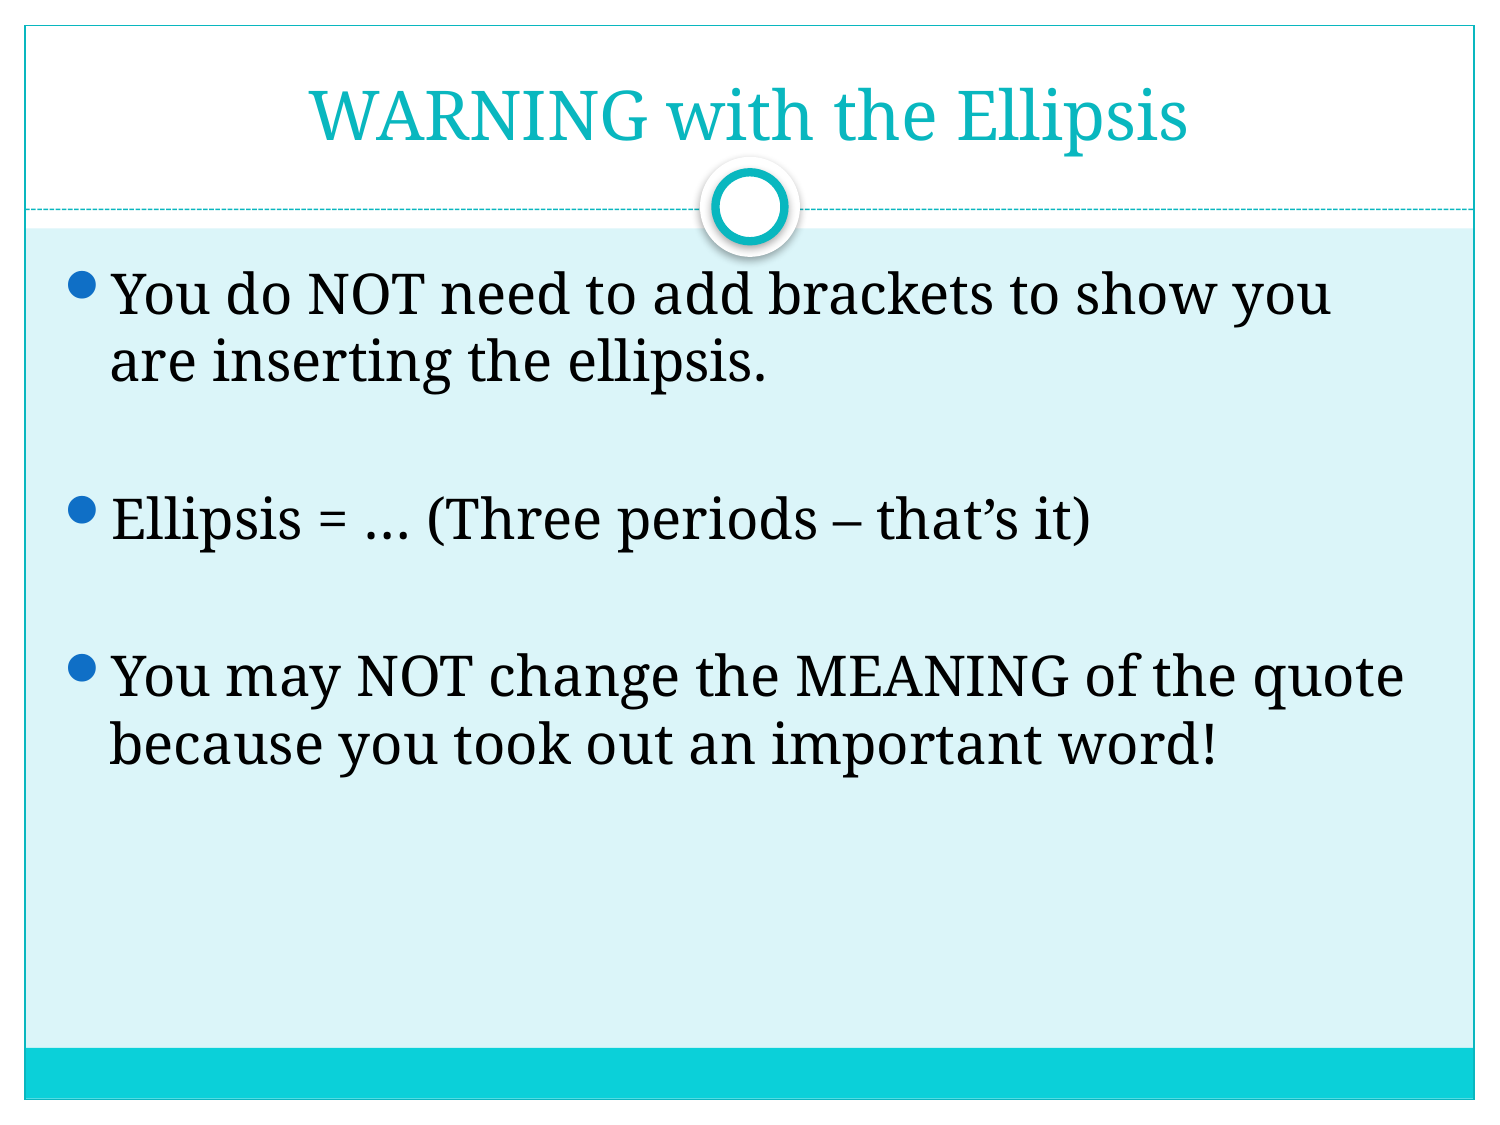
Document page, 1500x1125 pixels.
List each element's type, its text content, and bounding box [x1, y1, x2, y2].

title WARNING with the Ellipsis [49, 37, 1450, 162]
list You do NOT need to add brackets to show you are inserting the ellipsis. Ellipsis = … (Three periods – that’s it) You may NOT change the MEANING of the quote because you took out an important word! [49, 250, 1445, 1001]
